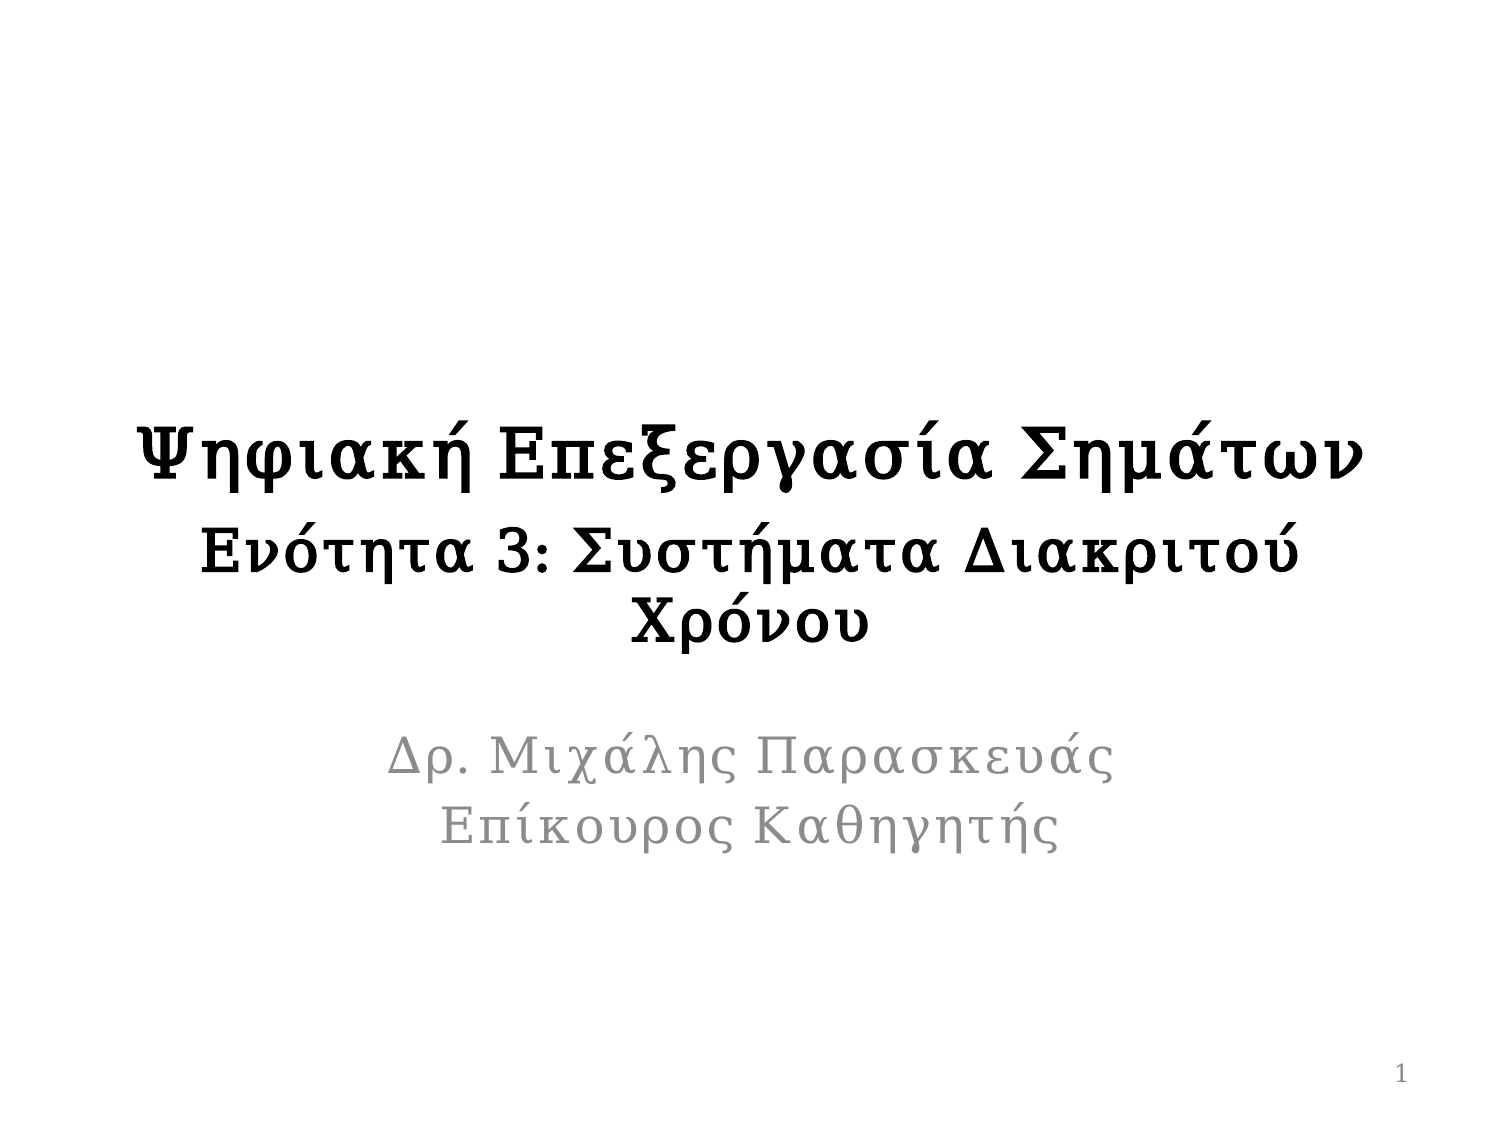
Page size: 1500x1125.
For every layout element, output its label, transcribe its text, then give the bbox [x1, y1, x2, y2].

text_box Ενότητα 3: Συστήματα Διακριτού Χρόνου [112, 491, 1388, 674]
subtitle Δρ. Μιχάλης Παρασκευάς Επίκουρος Καθηγητής [225, 716, 1275, 929]
title Ψηφιακή Επεξεργασία Σημάτων [112, 361, 1388, 491]
slide_number 1 [1074, 1042, 1425, 1103]
